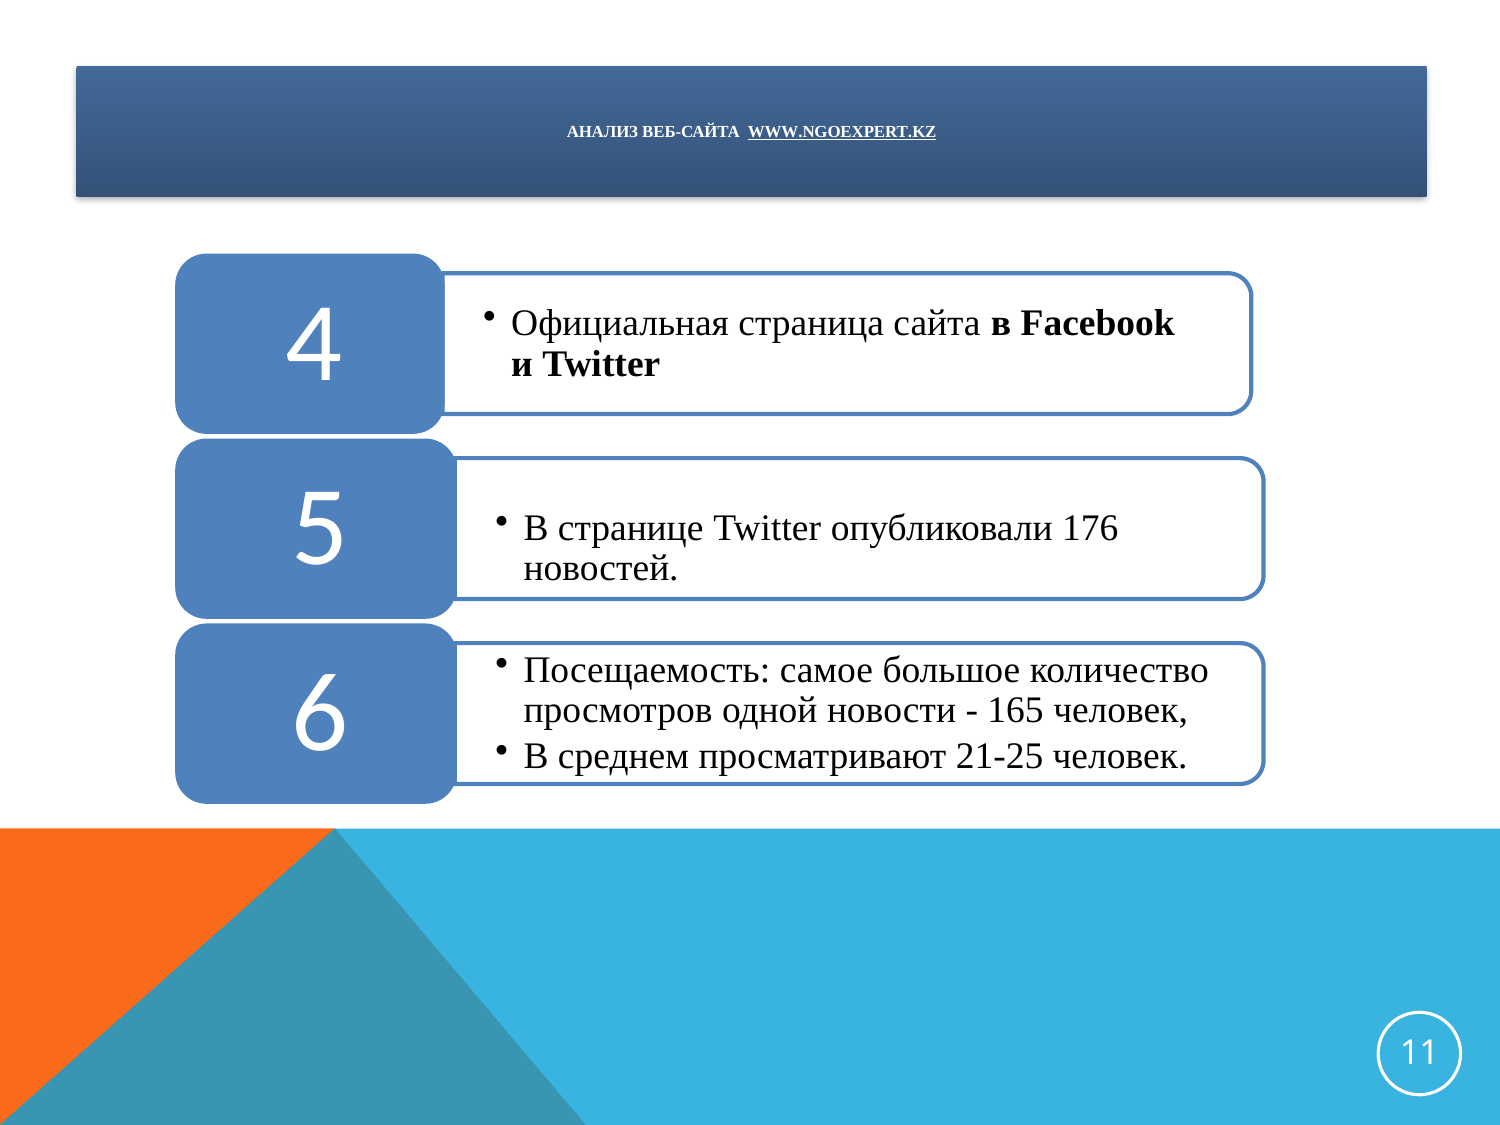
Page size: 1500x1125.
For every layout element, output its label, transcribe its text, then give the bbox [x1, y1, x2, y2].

slide_number 11 [1376, 1010, 1463, 1097]
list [88, 255, 1353, 803]
title Анализ веб-сайта www.ngoexpert.kz [76, 66, 1427, 197]
